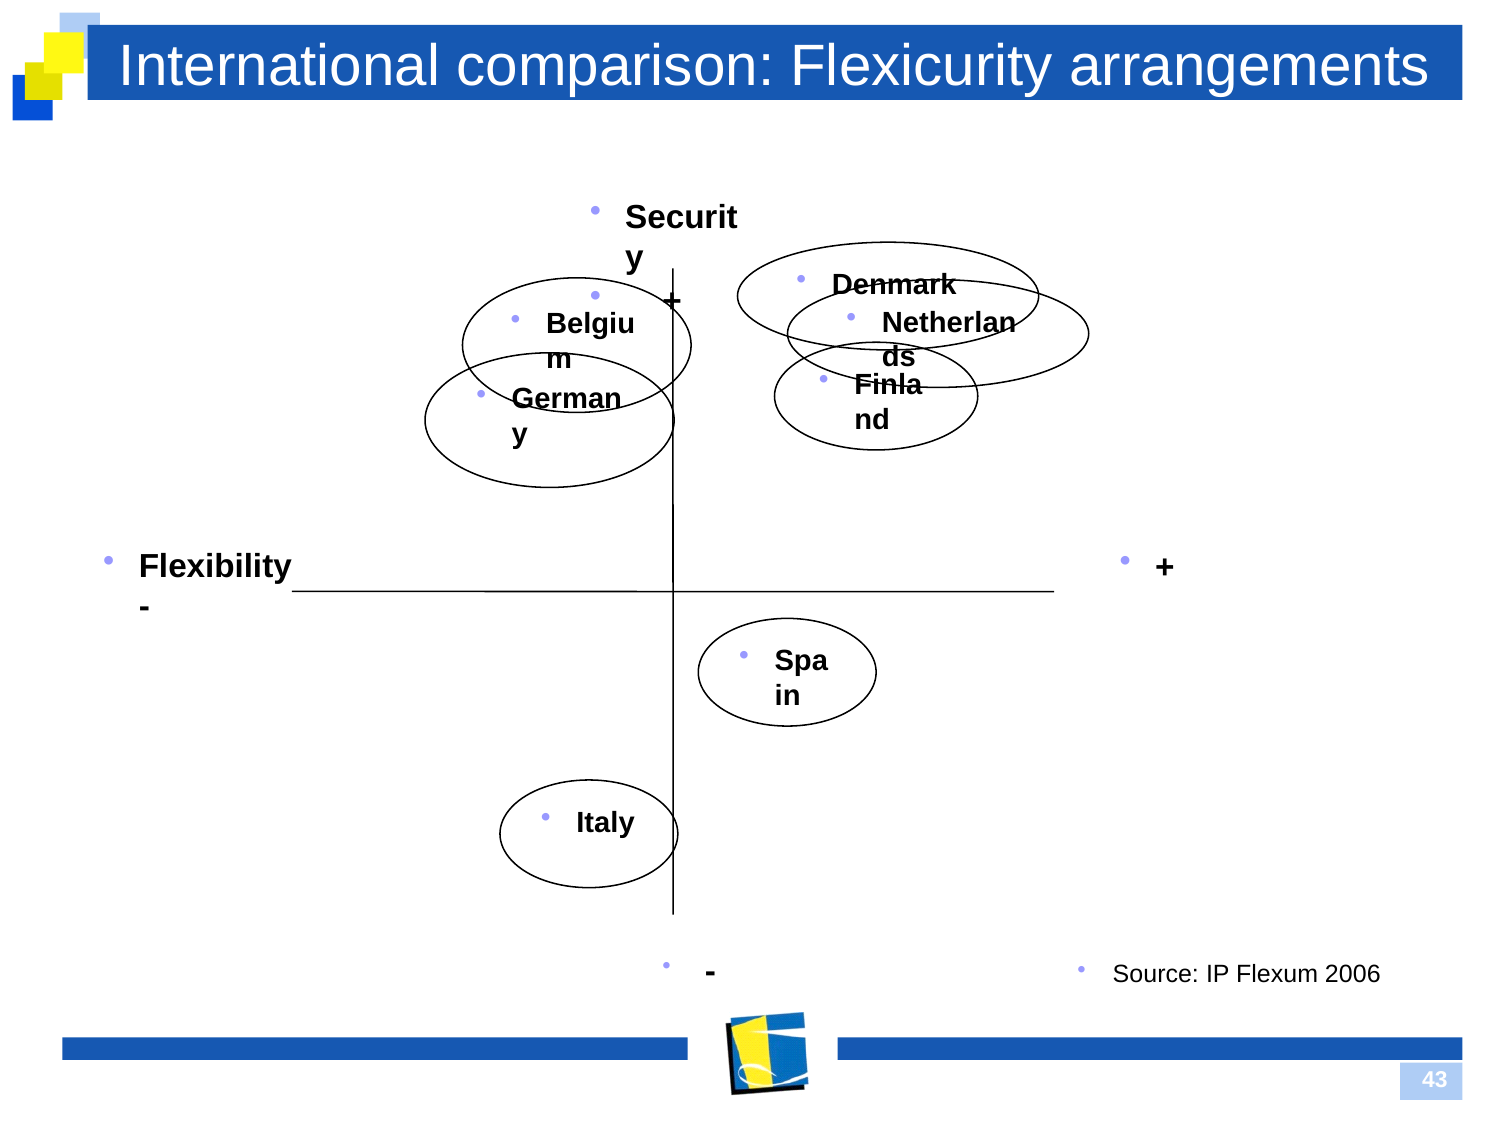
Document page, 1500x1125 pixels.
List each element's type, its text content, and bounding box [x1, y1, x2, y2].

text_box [88, 187, 1436, 1023]
slide_number 43 [1399, 1062, 1463, 1101]
title International comparison: Flexicurity arrangements [87, 24, 1463, 101]
